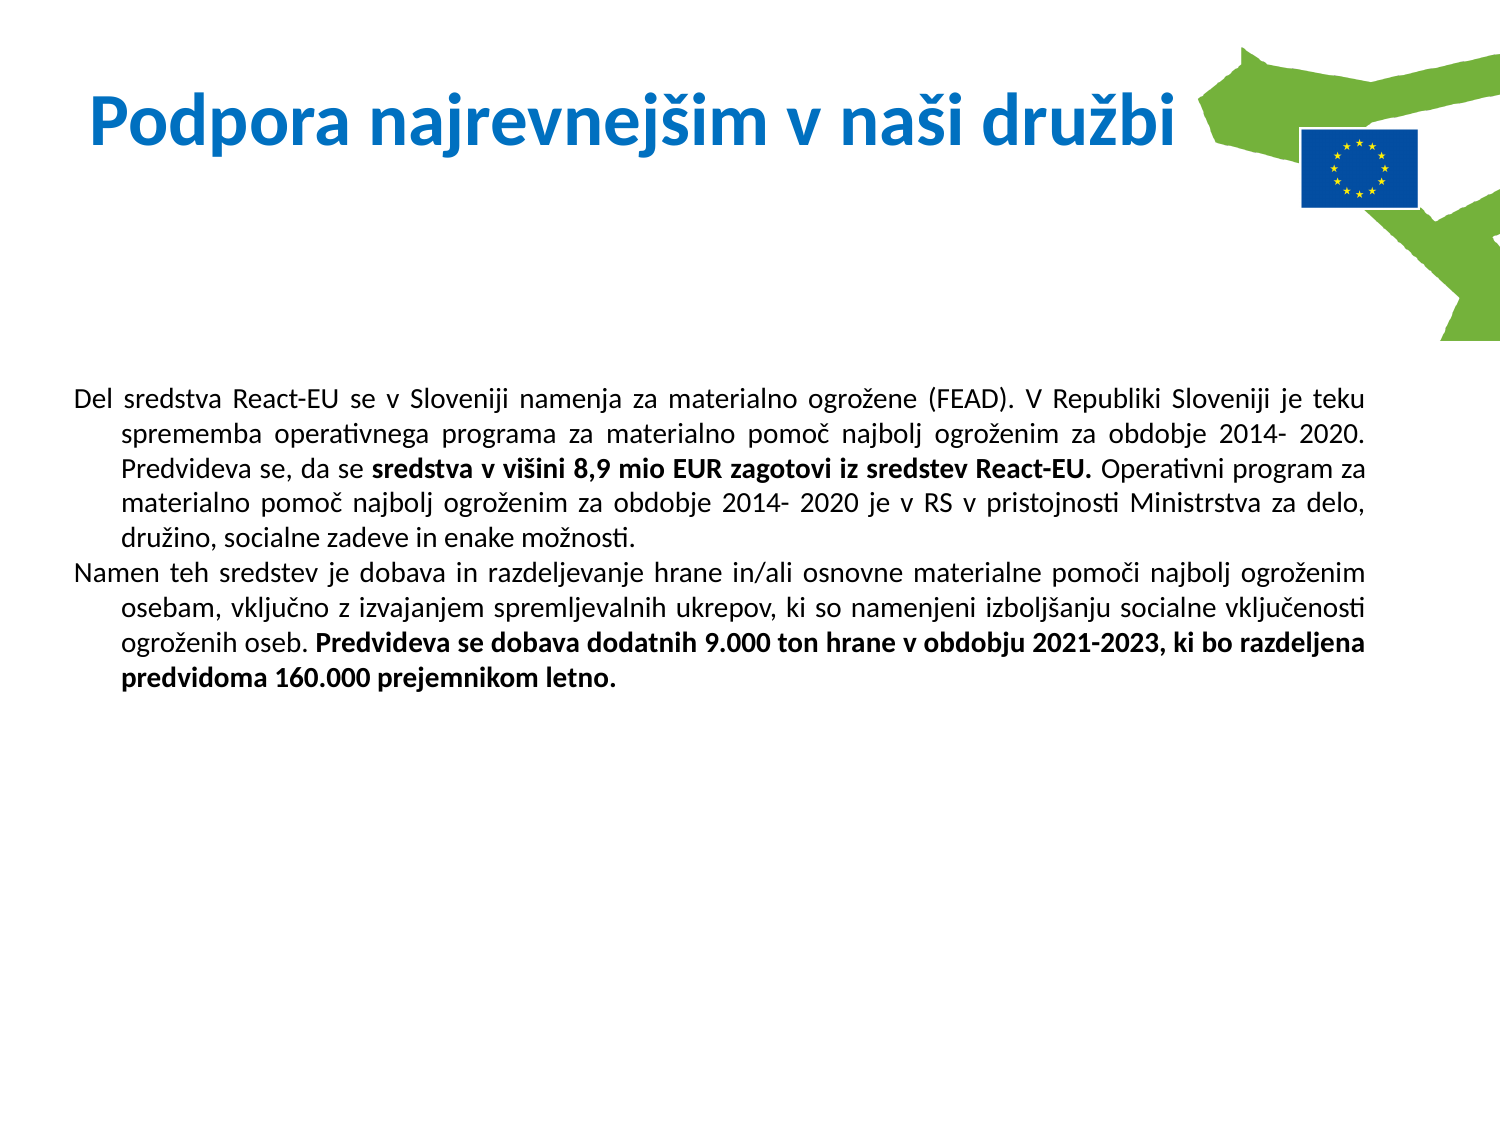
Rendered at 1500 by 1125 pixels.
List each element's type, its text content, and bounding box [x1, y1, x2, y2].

picture [1197, 6, 1500, 410]
text_box Podpora najrevnejšim v naši družbi [75, 63, 1265, 258]
text_box Del sredstva React-EU se v Sloveniji namenja za materialno ogrožene (FEAD). V Republiki Sloveniji je teku sprememba operativnega programa za materialno pomoč najbolj ogroženim za obdobje 2014- 2020. Predvideva se, da se sredstva v višini 8,9 mio EUR zagotovi iz sredstev React-EU. Operativni program za materialno pomoč najbolj ogroženim za obdobje 2014- 2020 je v RS v pristojnosti Ministrstva za delo, družino, socialne zadeve in enake možnosti. Namen teh sredstev je dobava in razdeljevanje hrane in/ali osnovne materialne pomoči najbolj ogroženim osebam, vključno z izvajanjem spremljevalnih ukrepov, ki so namenjeni izboljšanju socialne vključenosti ogroženih oseb. Predvideva se dobava dodatnih 9.000 ton hrane v obdobju 2021-2023, ki bo razdeljena predvidoma 160.000 prejemnikom letno. [59, 371, 1382, 771]
